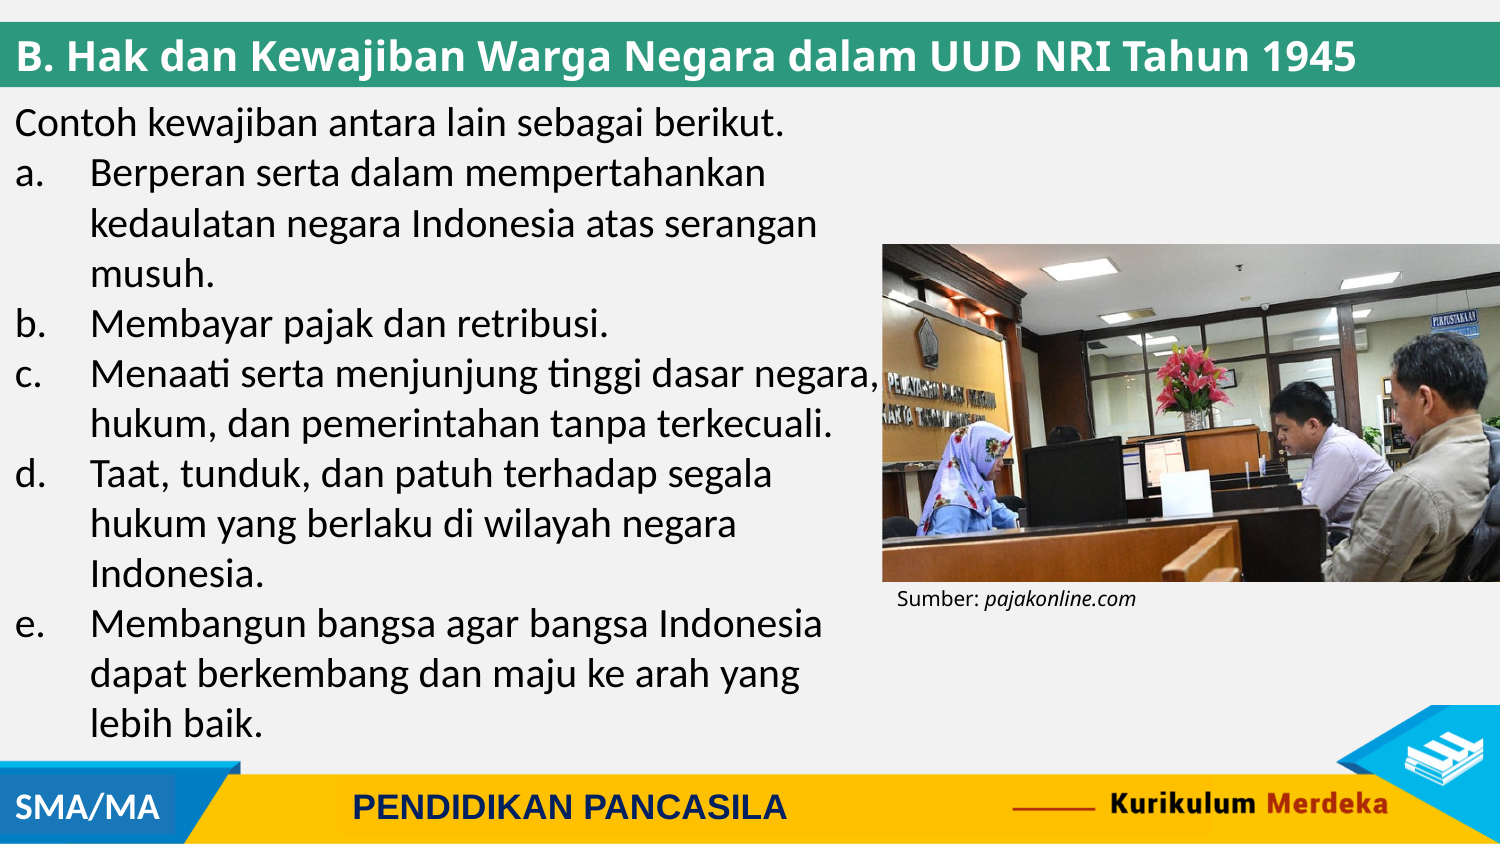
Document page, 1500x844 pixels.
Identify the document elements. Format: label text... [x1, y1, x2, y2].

text_box Sumber: pajakonline.com [882, 589, 1243, 619]
picture [882, 244, 1500, 582]
text_box B. Hak dan Kewajiban Warga Negara dalam UUD NRI Tahun 1945 [0, 20, 1500, 89]
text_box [0, 705, 1500, 844]
text_box Contoh kewajiban antara lain sebagai berikut. Berperan serta dalam mempertahankan kedaulatan negara Indonesia atas serangan musuh. Membayar pajak dan retribusi. Menaati serta menjunjung tinggi dasar negara, hukum, dan pemerintahan tanpa terkecuali. Taat, tunduk, dan patuh terhadap segala hukum yang berlaku di wilayah negara Indonesia. Membangun bangsa agar bangsa Indonesia dapat berkembang dan maju ke arah yang lebih baik. [0, 87, 900, 704]
